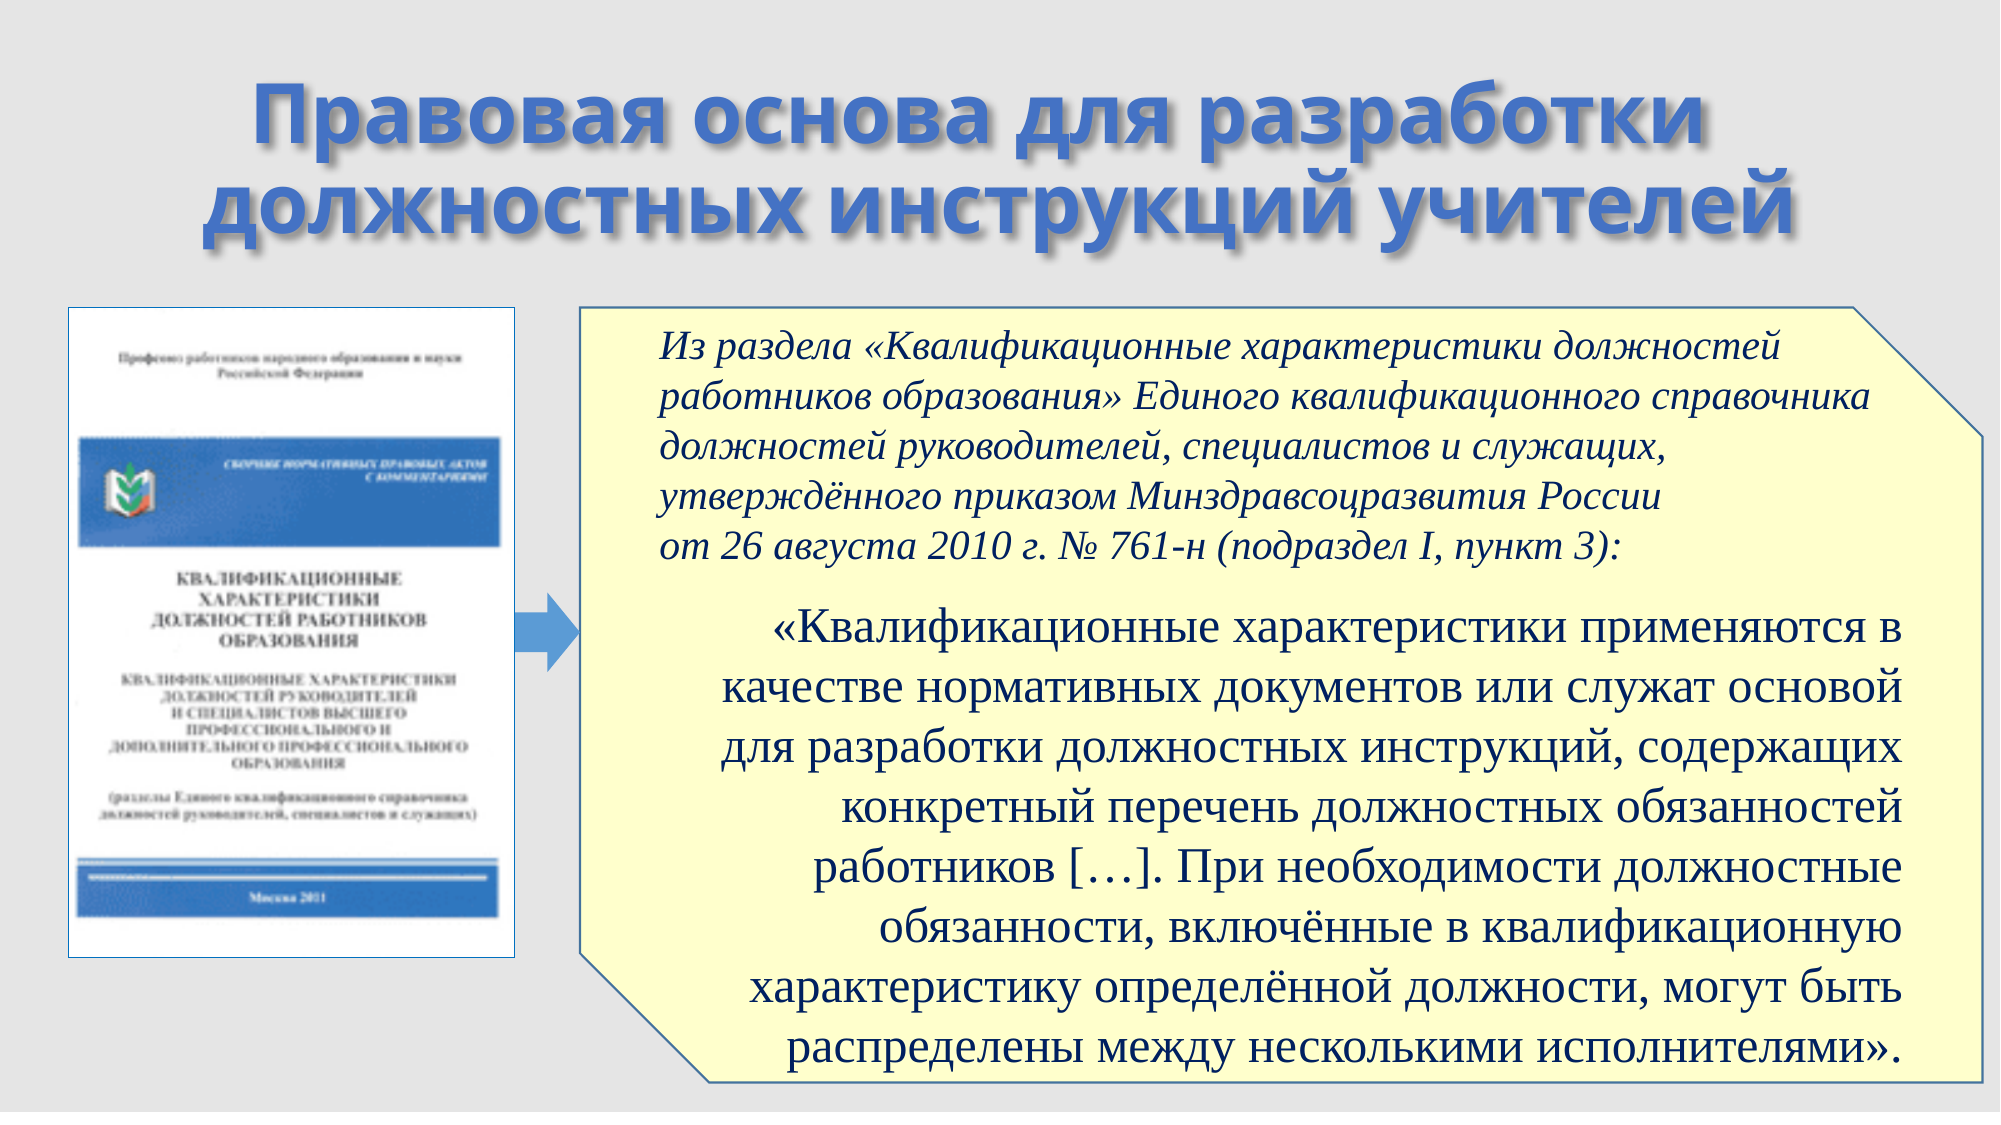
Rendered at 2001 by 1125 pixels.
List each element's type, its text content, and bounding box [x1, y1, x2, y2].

text_box Из раздела «Квалификационные характеристики должностей работников образования» Единого квалификационного справочника должностей руководителей, специалистов и служащих, утверждённого приказом Минздравсоцразвития России от 26 августа 2010 г. № 761-н (подраздел I, пункт 3): «Квалификационные характеристики применяются в качестве нормативных документов или служат основой для разработки должностных инструкций, содержащих конкретный перечень должностных обязанностей работников […]. При необходимости должностные обязанности, включённые в квалификационную характеристику определённой должности, могут быть распределены между несколькими исполнителями». [578, 306, 1984, 1084]
picture [68, 307, 515, 958]
title Правовая основа для разработки должностных инструкций учителей [161, 64, 1840, 275]
text_box [0, 0, 2000, 1112]
text_box [515, 589, 582, 675]
